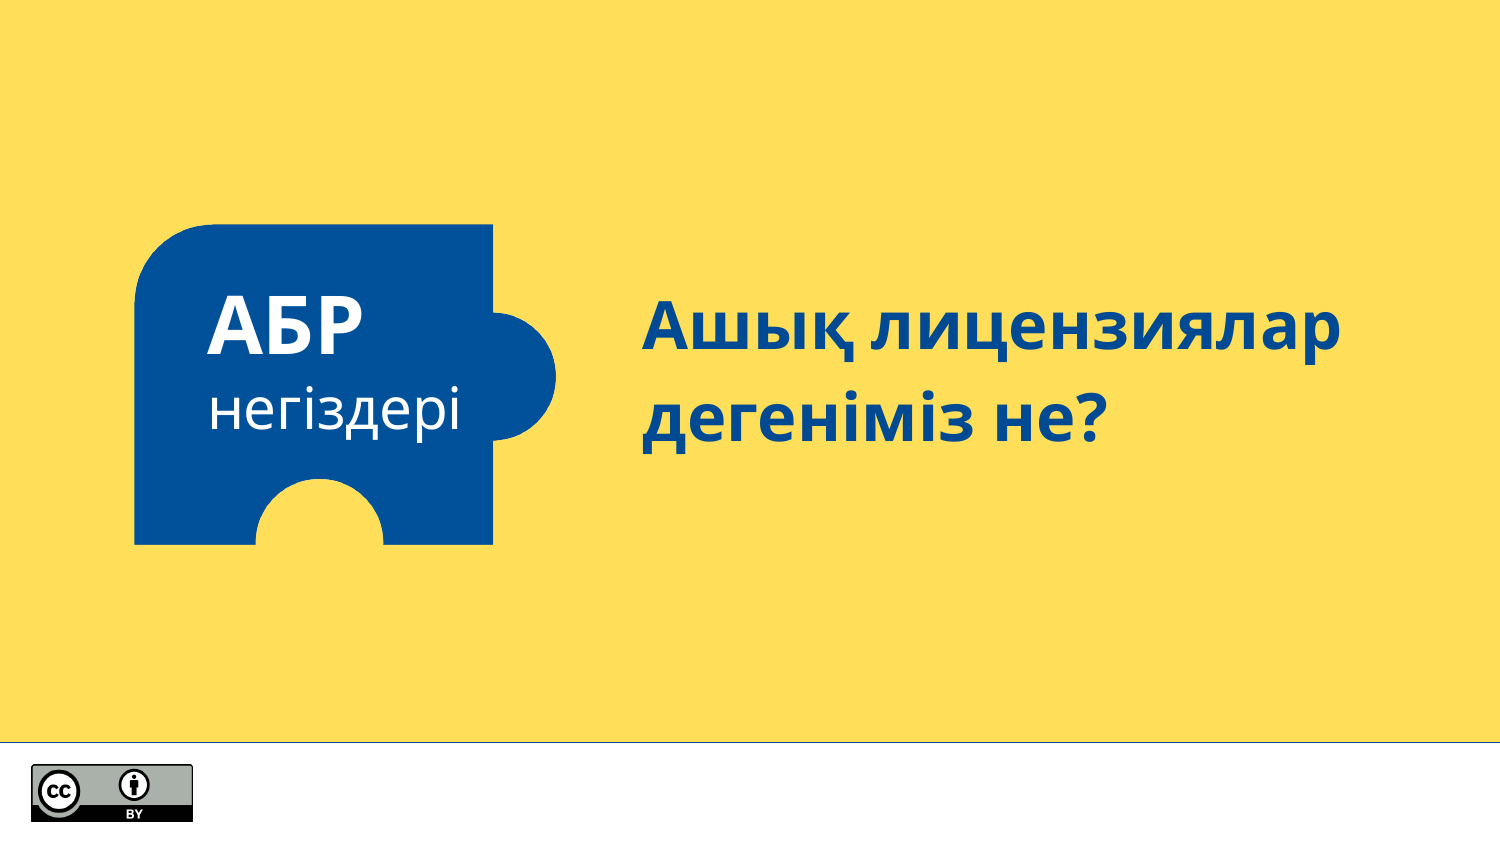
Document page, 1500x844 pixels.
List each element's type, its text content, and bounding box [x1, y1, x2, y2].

text_box АБР негіздері [560, 258, 838, 456]
text_box [0, 750, 1500, 844]
text_box Ашық лицензиялар дегеніміз не? [627, 256, 1394, 470]
picture [31, 764, 193, 822]
picture [133, 224, 556, 545]
